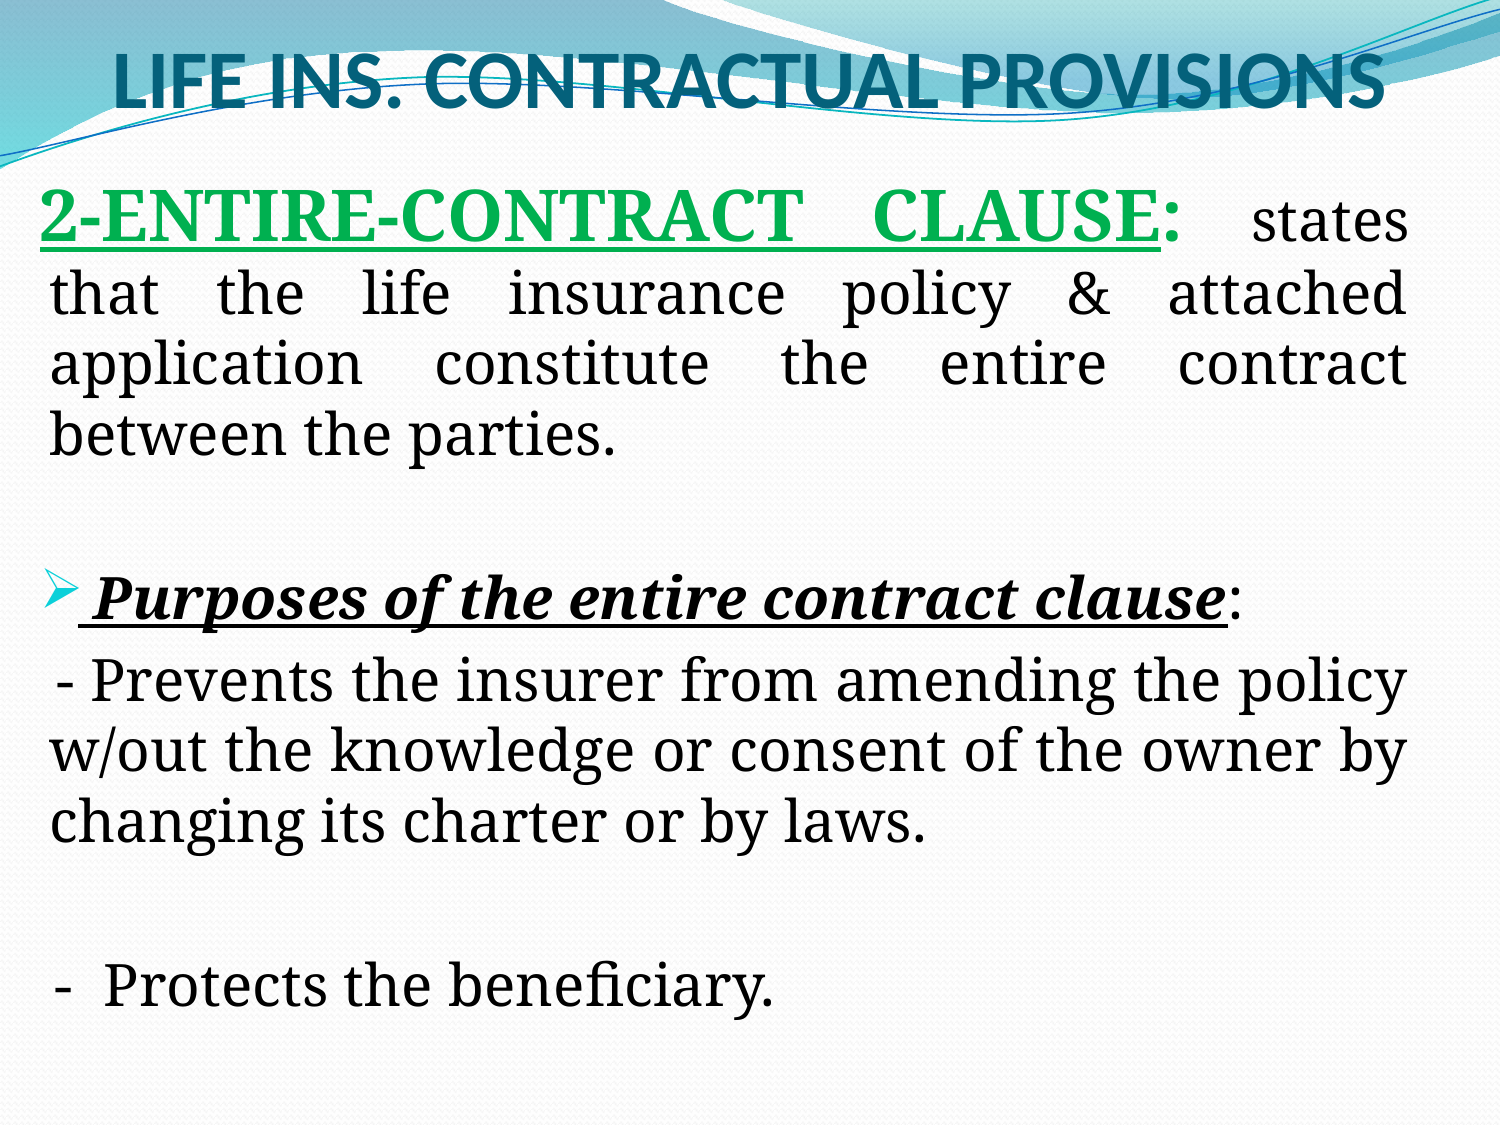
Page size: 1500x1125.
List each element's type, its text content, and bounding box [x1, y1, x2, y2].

title LIFE INS. CONTRACTUAL PROVISIONS [75, 37, 1425, 125]
list 2-ENTIRE-CONTRACT CLAUSE: states that the life insurance policy & attached application constitute the entire contract between the parties. Purposes of the entire contract clause: - Prevents the insurer from amending the policy w/out the knowledge or consent of the owner by changing its charter or by laws. - Protects the beneficiary. [24, 162, 1425, 1038]
